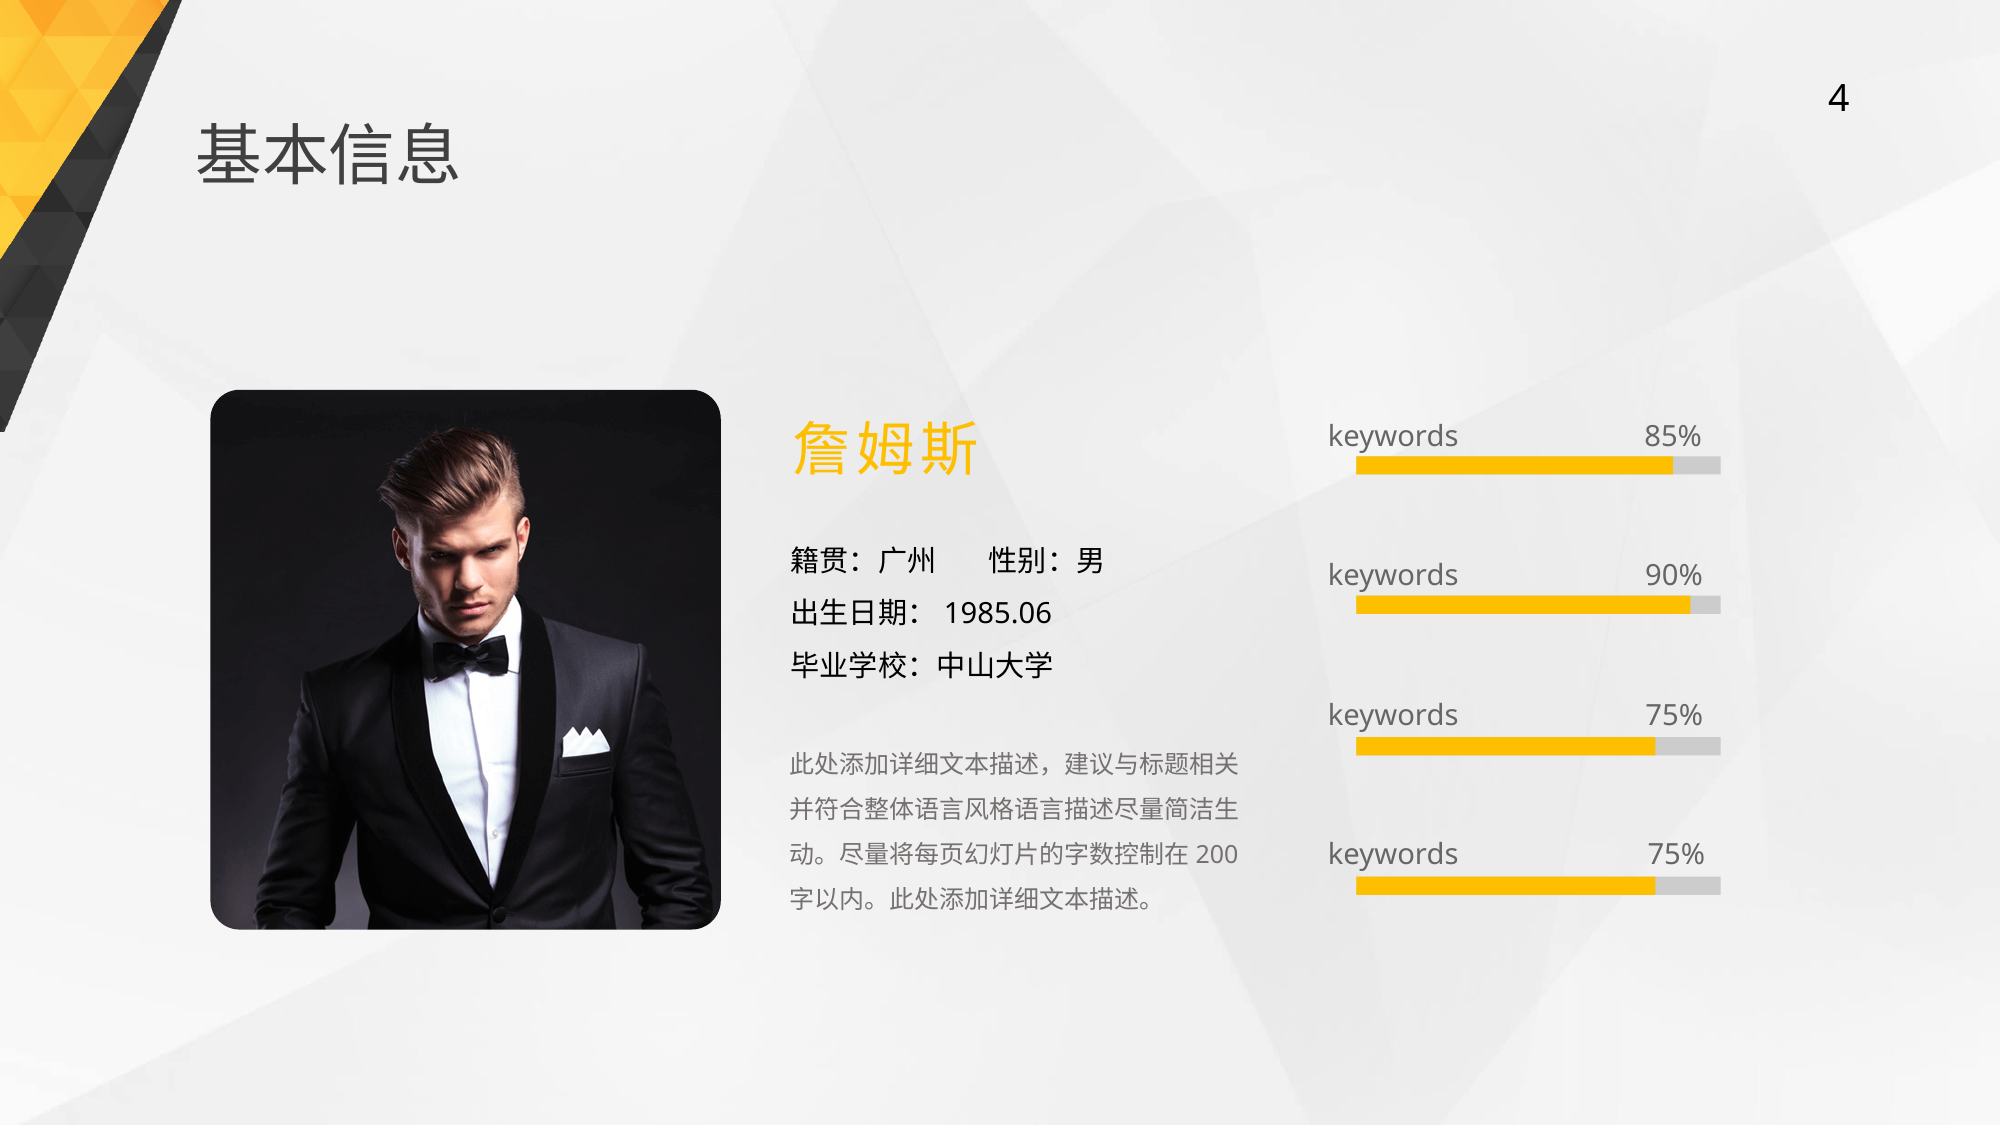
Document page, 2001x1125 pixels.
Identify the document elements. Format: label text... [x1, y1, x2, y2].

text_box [1356, 556, 1721, 618]
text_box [1356, 416, 1721, 479]
text_box 詹姆斯 [777, 404, 995, 490]
text_box 基本信息 [180, 105, 478, 200]
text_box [1356, 835, 1721, 897]
text_box [210, 389, 721, 930]
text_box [1356, 695, 1721, 758]
text_box 此处添加详细文本描述，建议与标题相关并符合整体语言风格语言描述尽量简洁生动。尽量将每页幻灯片的字数控制在200字以内。此处添加详细文本描述。 [774, 726, 1272, 921]
picture [0, 0, 2000, 1125]
text_box 籍贯：广州 性别：男 出生日期：1985.06 毕业学校：中山大学 [775, 517, 1221, 690]
